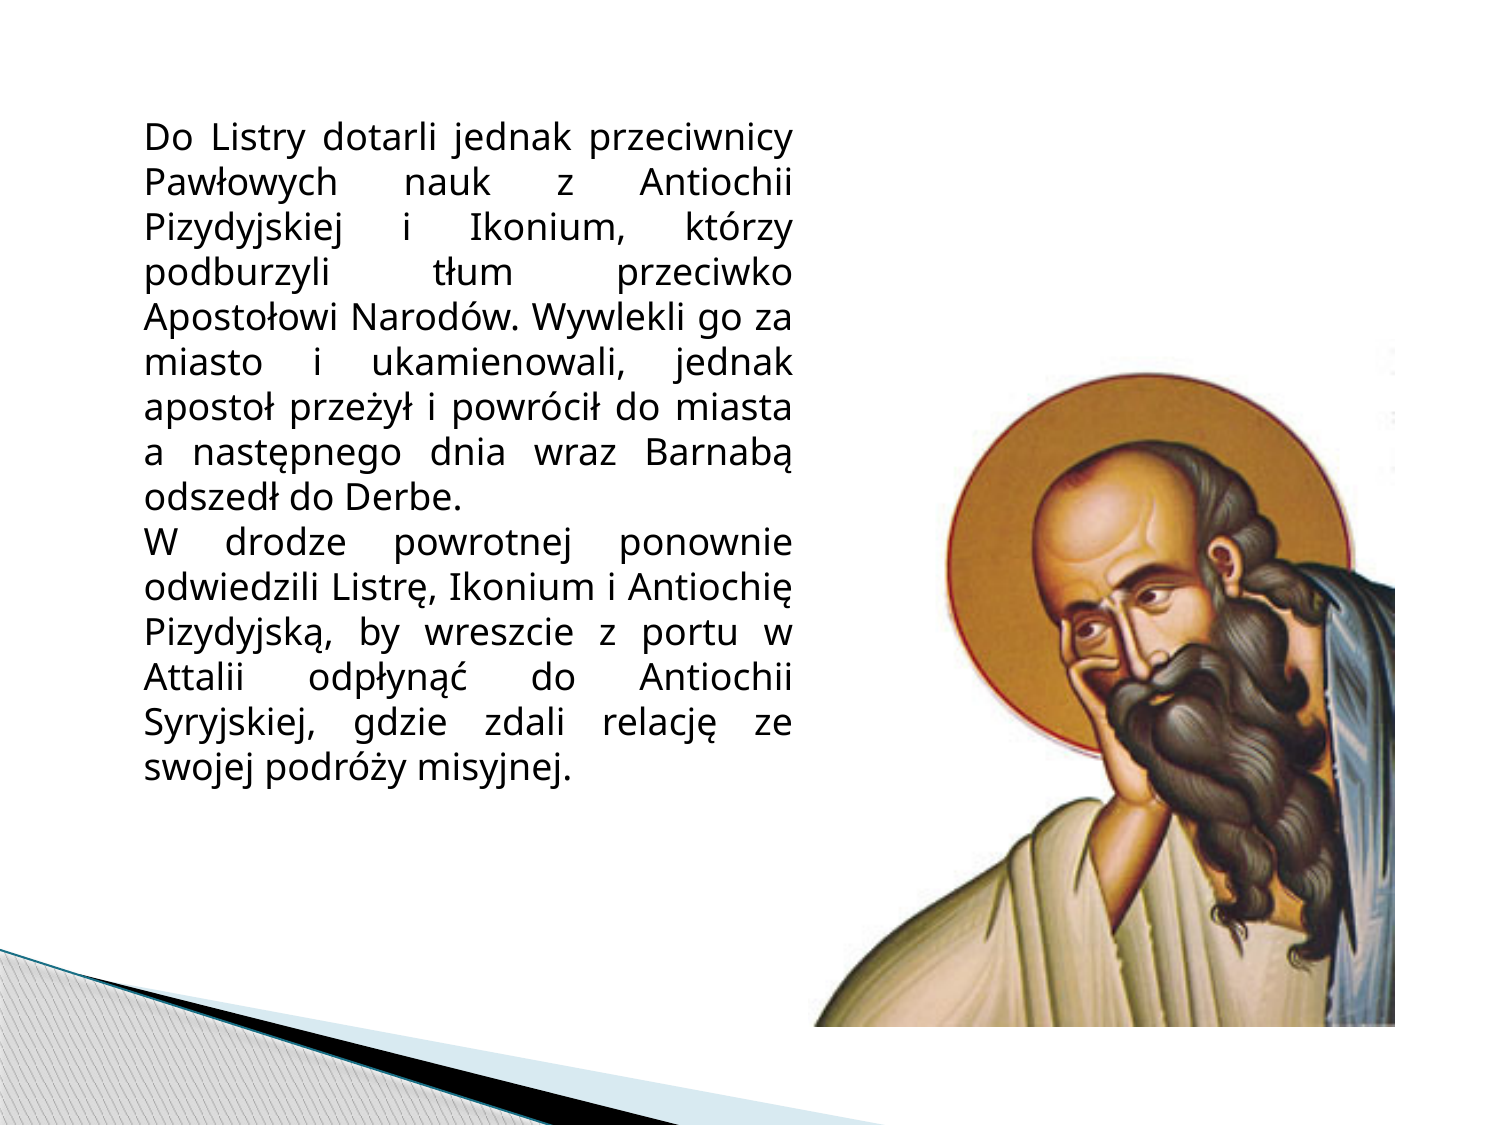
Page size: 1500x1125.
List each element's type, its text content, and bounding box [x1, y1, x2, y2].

picture [808, 339, 1395, 1027]
text_box Do Listry dotarli jednak przeciwnicy Pawłowych nauk z Antiochii Pizydyjskiej i Ikonium, którzy podburzyli tłum przeciwko Apostołowi Narodów. Wywlekli go za miasto i ukamienowali, jednak apostoł przeżył i powrócił do miasta a następnego dnia wraz Barnabą odszedł do Derbe. W drodze powrotnej ponownie odwiedzili Listrę, Ikonium i Antiochię Pizydyjską, by wreszcie z portu w Attalii odpłynąć do Antiochii Syryjskiej, gdzie zdali relację ze swojej podróży misyjnej. [128, 105, 809, 796]
